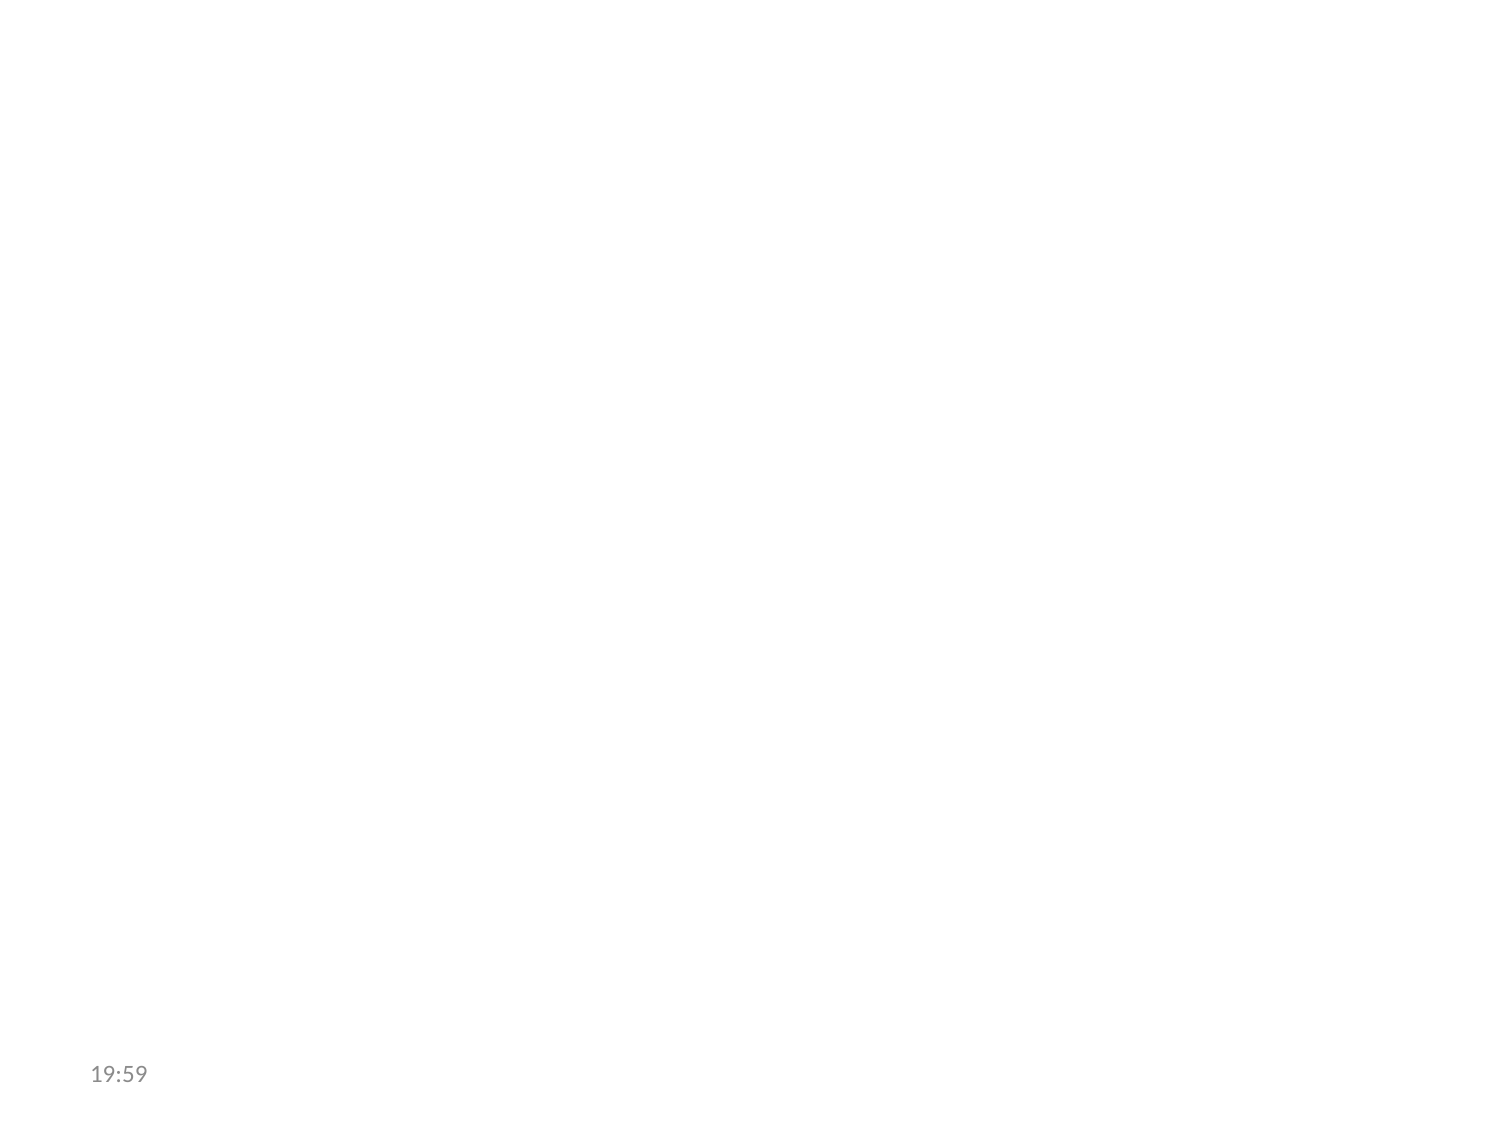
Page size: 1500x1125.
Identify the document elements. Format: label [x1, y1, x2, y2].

slide_number [75, 1042, 425, 1103]
